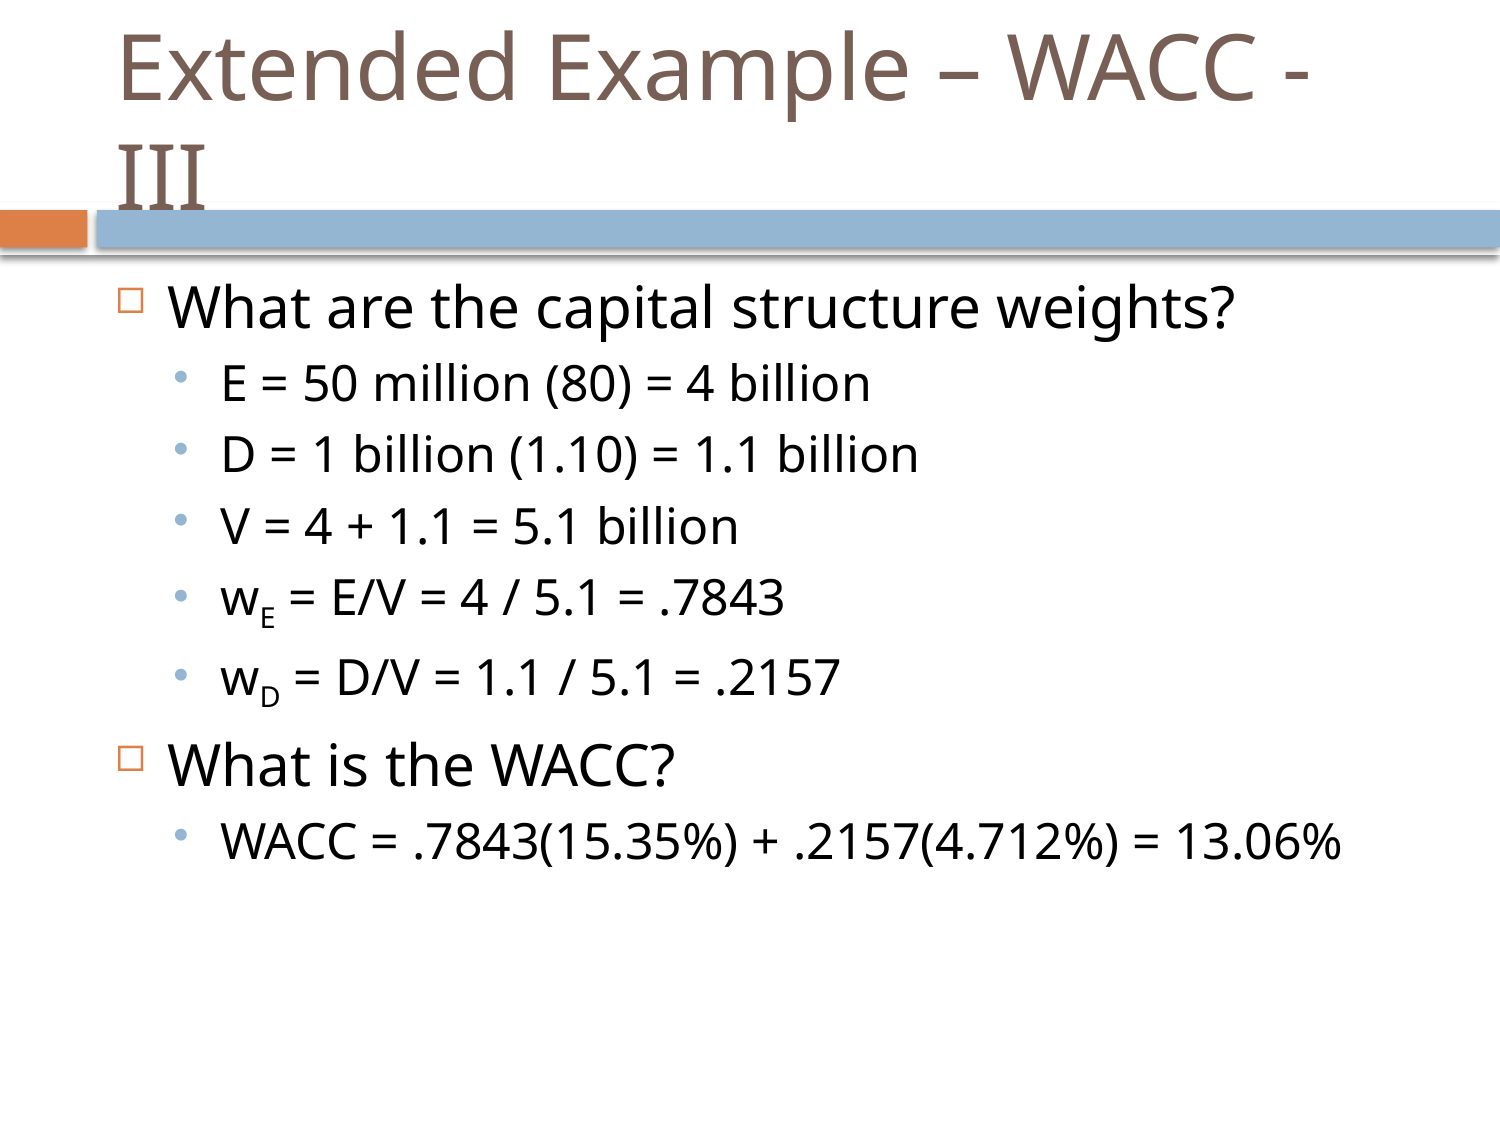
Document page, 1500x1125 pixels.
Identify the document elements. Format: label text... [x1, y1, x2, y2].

list What are the capital structure weights? E = 50 million (80) = 4 billion D = 1 billion (1.10) = 1.1 billion V = 4 + 1.1 = 5.1 billion wE = E/V = 4 / 5.1 = .7843 wD = D/V = 1.1 / 5.1 = .2157 What is the WACC? WACC = .7843(15.35%) + .2157(4.712%) = 13.06% [100, 262, 1438, 1000]
title Extended Example – WACC - III [100, 37, 1438, 200]
